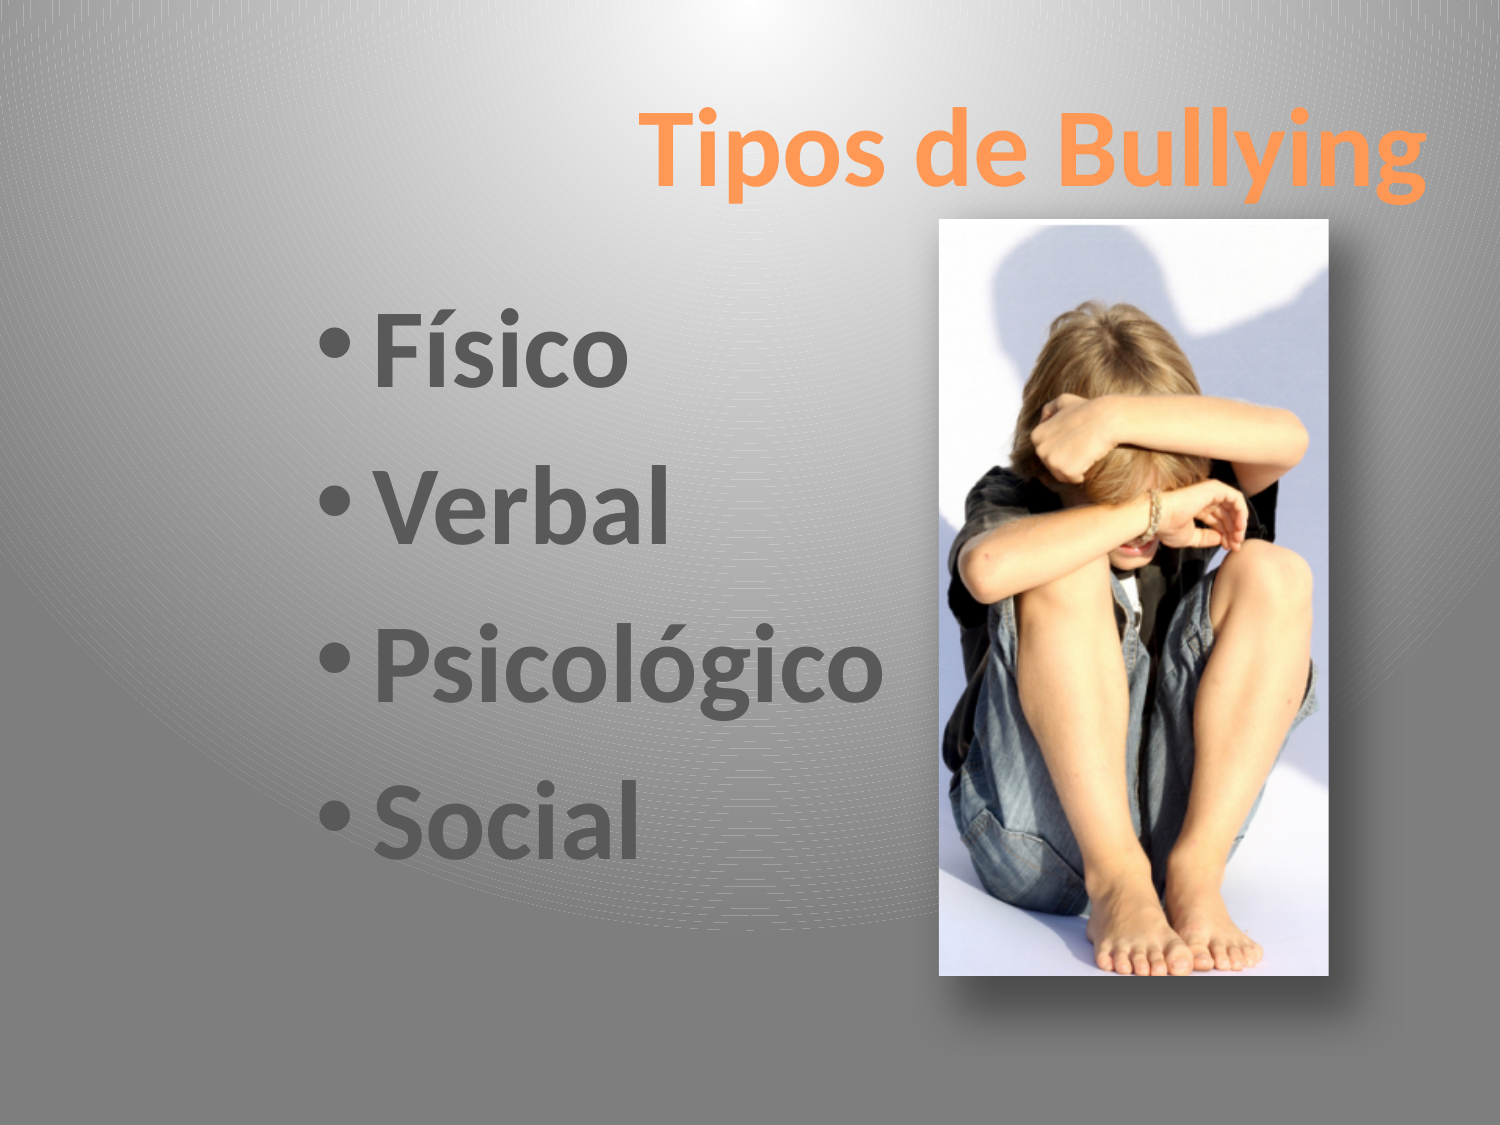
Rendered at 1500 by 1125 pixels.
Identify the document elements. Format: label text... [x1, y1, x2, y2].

text_box Físico Verbal Psicológico Social [301, 267, 922, 696]
picture [938, 219, 1330, 977]
text_box Tipos de Bullying [623, 66, 1445, 217]
